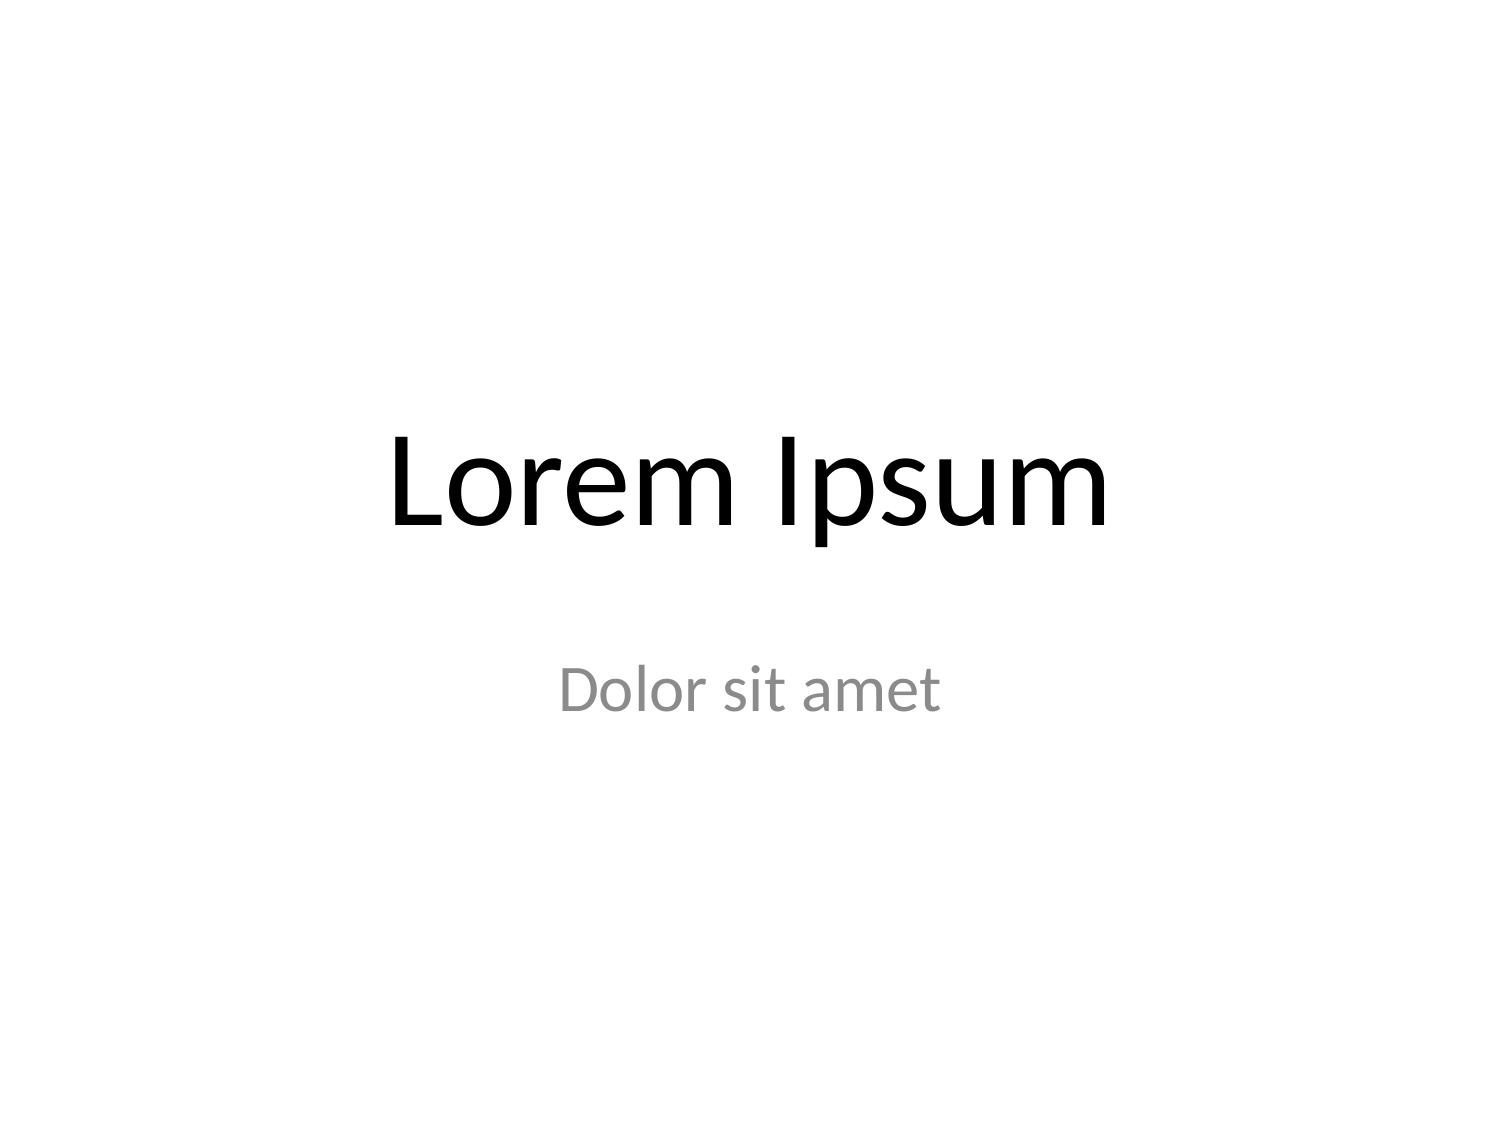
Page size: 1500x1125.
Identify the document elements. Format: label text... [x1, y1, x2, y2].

subtitle Dolor sit amet [225, 637, 1275, 925]
title Lorem Ipsum [112, 349, 1388, 591]
